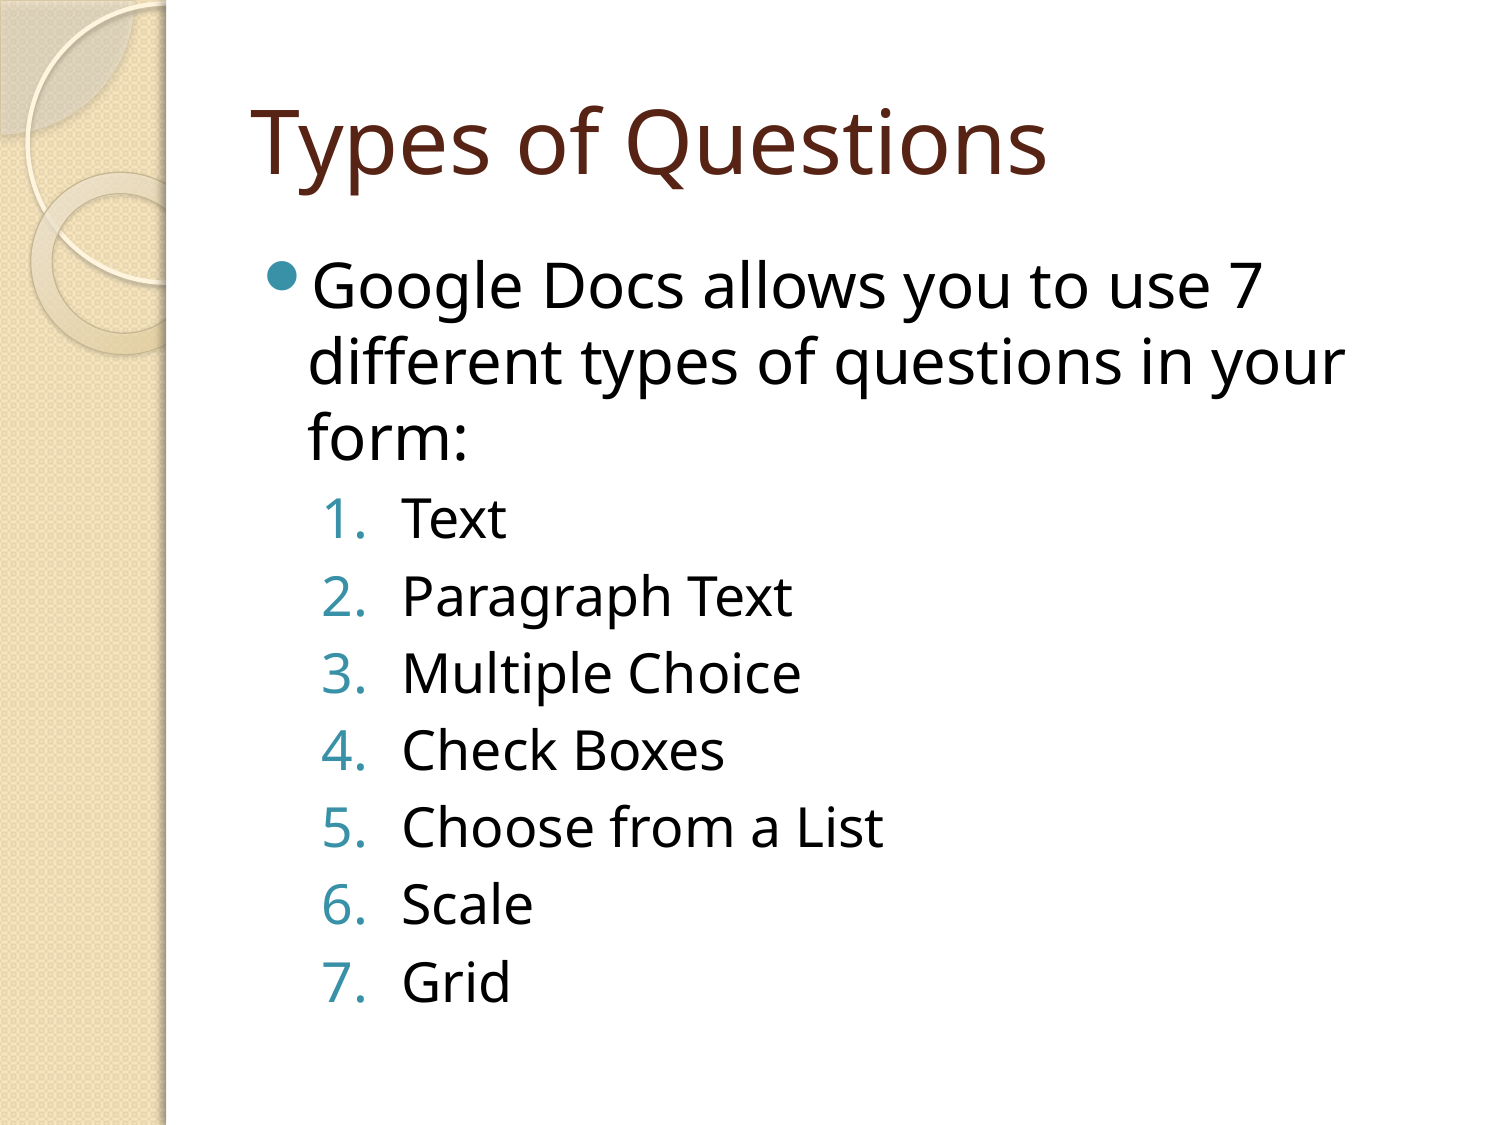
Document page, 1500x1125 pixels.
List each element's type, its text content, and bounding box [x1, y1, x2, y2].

title Types of Questions [235, 45, 1466, 233]
list Google Docs allows you to use 7 different types of questions in your form: Text Paragraph Text Multiple Choice Check Boxes Choose from a List Scale Grid [235, 237, 1466, 1025]
